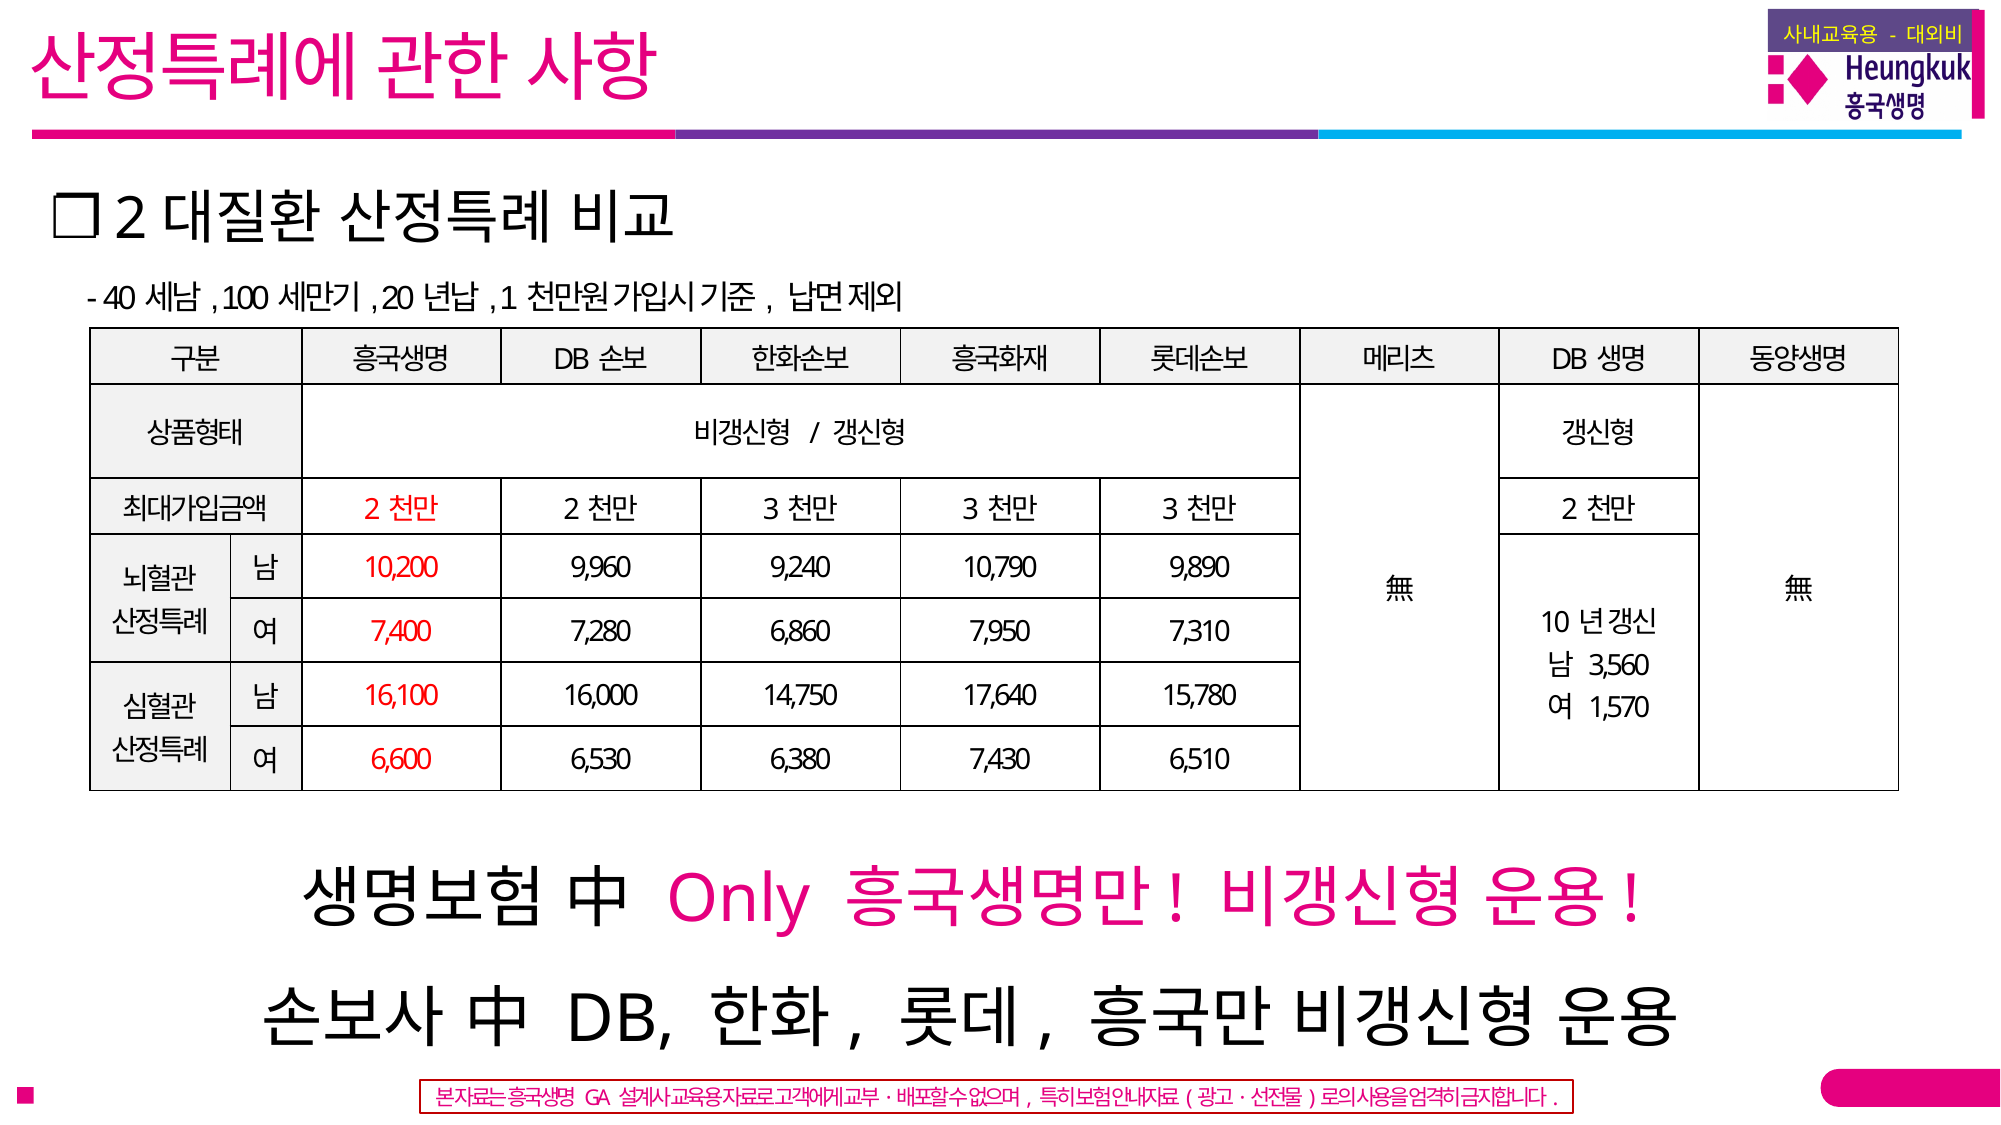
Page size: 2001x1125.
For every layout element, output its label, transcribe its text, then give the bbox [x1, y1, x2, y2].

table_cell 15,780 [1101, 663, 1299, 725]
table_header 한화손보 [702, 329, 900, 383]
table_cell 17,640 [901, 663, 1099, 725]
table_header DB생명 [1500, 329, 1698, 383]
table_cell 6,510 [1101, 727, 1299, 790]
table_cell 6,530 [502, 727, 700, 790]
table_cell 10,790 [901, 535, 1099, 597]
table_cell 3천만 [901, 479, 1099, 533]
table_cell 7,400 [303, 599, 500, 661]
table_cell 6,600 [303, 727, 500, 790]
table_cell 9,240 [702, 535, 900, 597]
table_cell 최대가입금액 [91, 479, 301, 533]
picture [1767, 52, 1972, 121]
table_header 롯데손보 [1101, 329, 1299, 383]
table_cell 16,100 [303, 663, 500, 725]
table_cell 16,000 [502, 663, 700, 725]
table_cell 뇌혈관 산정특례 [91, 535, 230, 661]
table_cell 3천만 [1101, 479, 1299, 533]
table_cell 심혈관 산정특례 [91, 663, 230, 790]
table_header 메리츠 [1301, 329, 1498, 383]
table_cell 無 [1700, 385, 1898, 790]
table_cell 9,890 [1101, 535, 1299, 597]
text_box - 40세남, 100세만기, 20년납, 1천만원 가입시 기준, 납면 제외 [71, 268, 1493, 324]
table_cell 남 [231, 535, 301, 597]
table_cell 2천만 [1500, 479, 1698, 533]
table_cell 7,430 [901, 727, 1099, 790]
table_header 흥국생명 [303, 329, 500, 383]
table_cell 7,950 [901, 599, 1099, 661]
table_cell 2천만 [502, 479, 700, 533]
table_cell 여 [231, 599, 301, 661]
table_cell 2천만 [303, 479, 500, 533]
table_cell 비갱신형 / 갱신형 [303, 385, 1299, 477]
table_cell 14,750 [702, 663, 900, 725]
table_cell 10,200 [303, 535, 500, 597]
table_cell 7,310 [1101, 599, 1299, 661]
table_cell 갱신형 [1500, 385, 1698, 477]
text_box 생명보험 中 Only 흥국생명만! 비갱신형 운용! 손보사 中 DB, 한화, 롯데, 흥국만 비갱신형 운용 [67, 801, 1874, 1069]
table_cell 6,860 [702, 599, 900, 661]
table_cell 남 [231, 663, 301, 725]
table_cell 여 [231, 727, 301, 790]
table_cell 상품형태 [91, 385, 301, 477]
table_header 구분 [91, 329, 301, 383]
table_cell 10년 갱신 남 3,560 여 1,570 [1500, 535, 1698, 790]
table_cell 7,280 [502, 599, 700, 661]
text_box ❐ 2대질환 산정특례 비교 [35, 172, 1800, 258]
table_header DB손보 [502, 329, 700, 383]
text_box 산정특례에 관한 사항 [20, 11, 668, 117]
table_cell 無 [1301, 385, 1498, 790]
table_cell 9,960 [502, 535, 700, 597]
table_cell 6,380 [702, 727, 900, 790]
table_header 동양생명 [1700, 329, 1898, 383]
table_cell 3천만 [702, 479, 900, 533]
table_header 흥국화재 [901, 329, 1099, 383]
